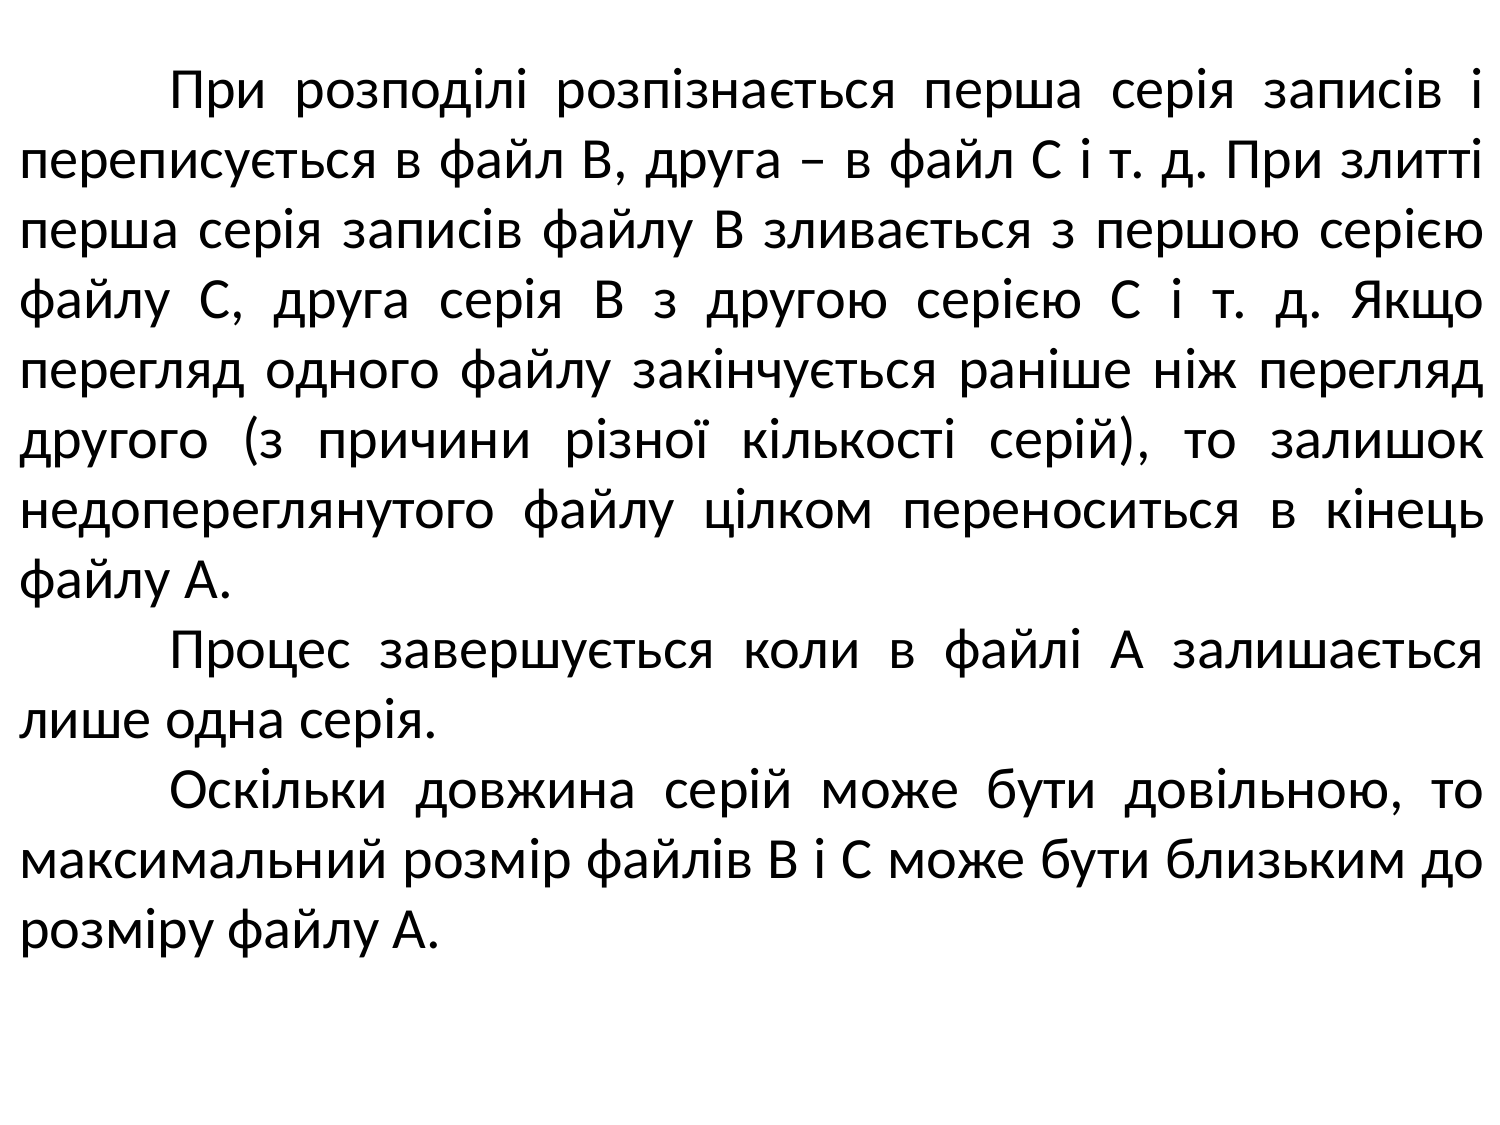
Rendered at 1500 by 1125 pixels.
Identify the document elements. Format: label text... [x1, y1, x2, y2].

text_box При розподілі розпізнається перша серія записів і переписується в файл В, друга – в файл С і т. д. При злитті перша серія записів файлу В зливається з першою серією файлу С, друга серія В з другою серією С і т. д. Якщо перегляд одного файлу закінчується раніше ніж перегляд другого (з причини різної кількості серій), то залишок недопереглянутого файлу цілком переноситься в кінець файлу А. Процес завершується коли в файлі А залишається лише одна серія. Оскільки довжина серій може бути довільною, то максимальний розмір файлів В і С може бути близьким до розміру файлу А. [4, 42, 1500, 968]
